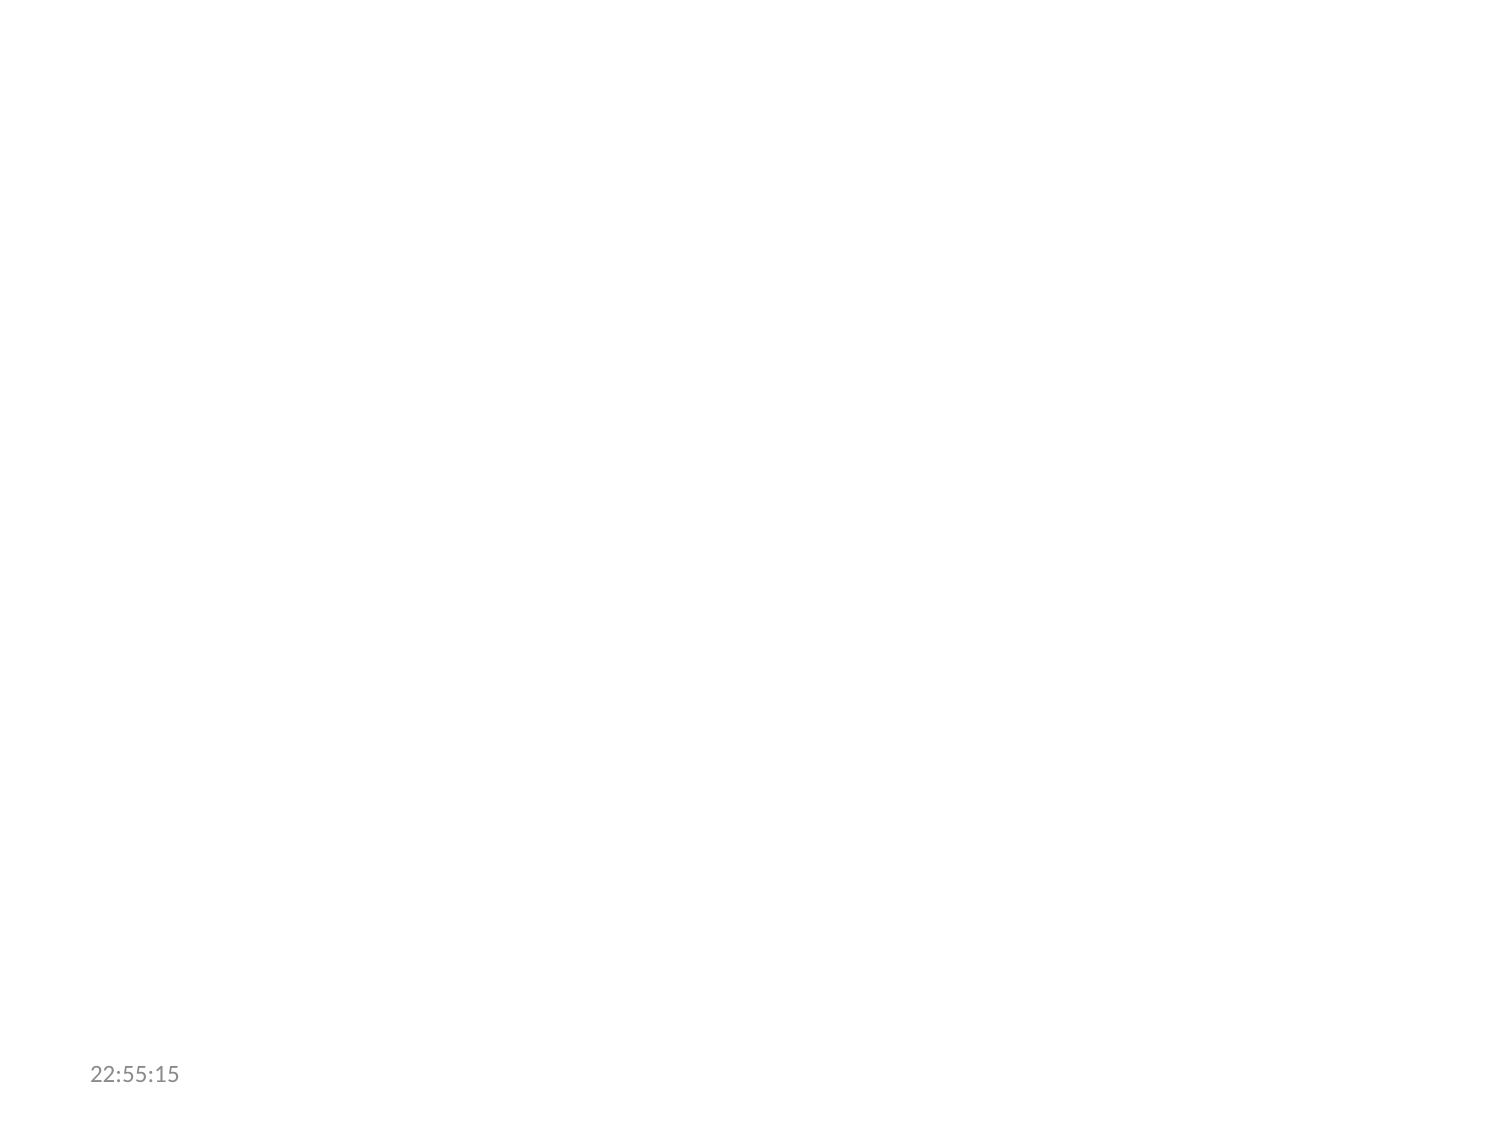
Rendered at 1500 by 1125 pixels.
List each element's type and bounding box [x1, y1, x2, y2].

slide_number [75, 1042, 425, 1103]
